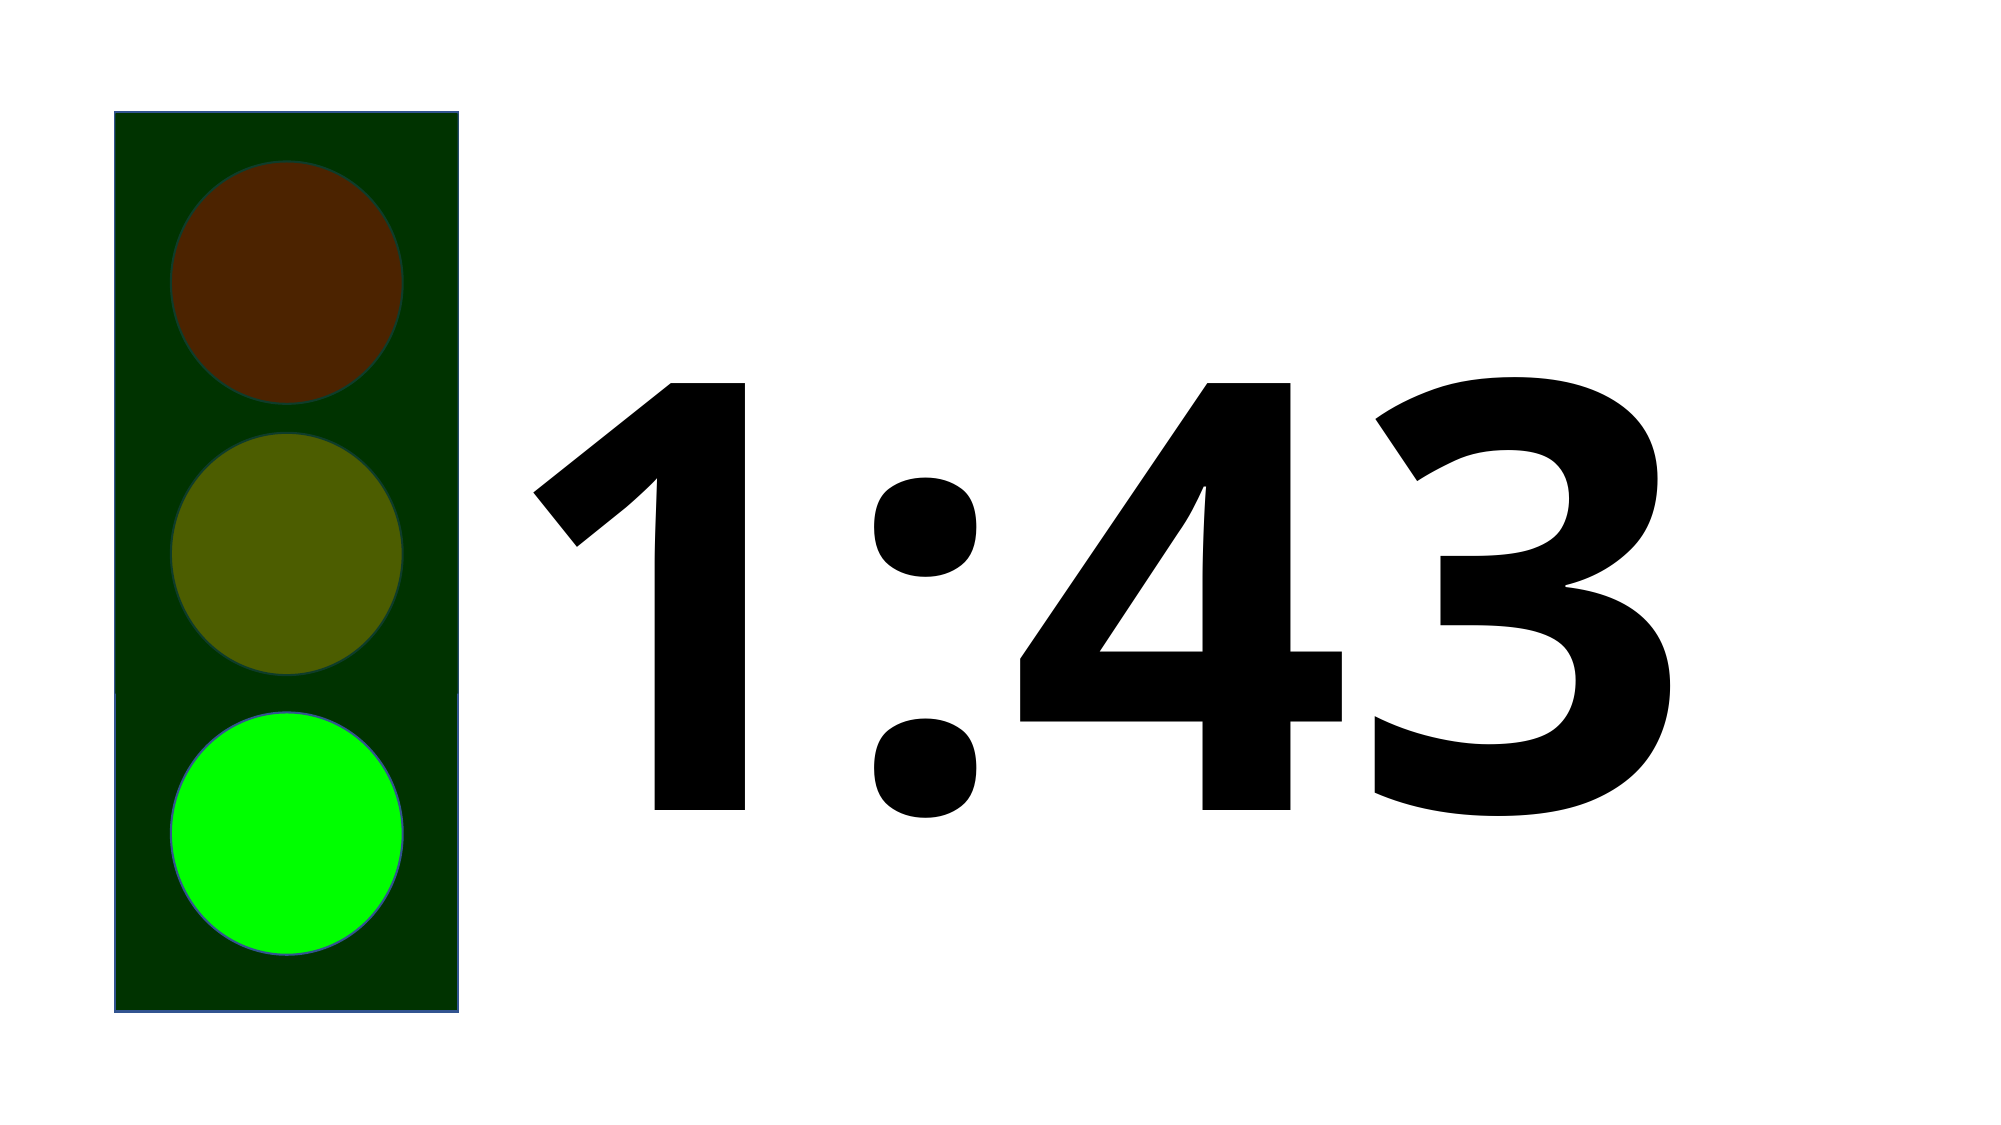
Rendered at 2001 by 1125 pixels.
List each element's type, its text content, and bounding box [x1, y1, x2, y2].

text_box 1:43 [483, 204, 1924, 938]
text_box [114, 112, 459, 695]
text_box [169, 711, 404, 956]
text_box [114, 695, 459, 1013]
